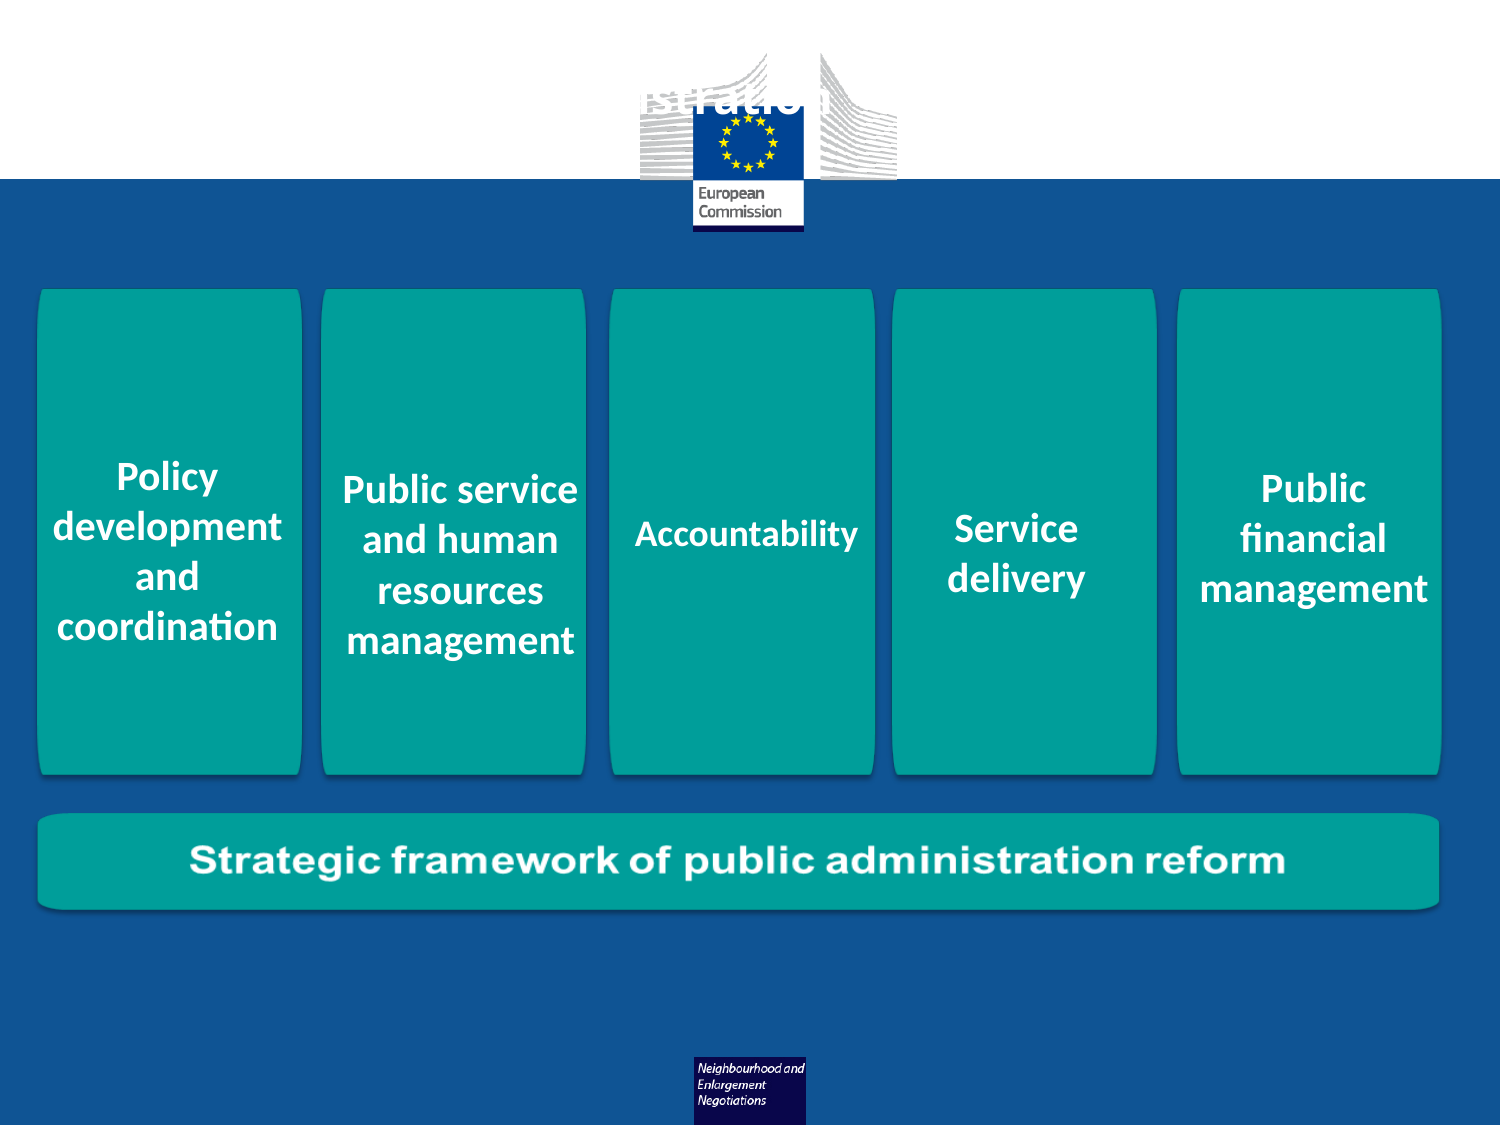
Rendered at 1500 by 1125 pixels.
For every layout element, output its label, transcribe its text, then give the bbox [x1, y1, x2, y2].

picture [694, 1057, 806, 1125]
title Six core areas defined by Principles of Public Administration [27, 18, 1378, 174]
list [29, 810, 1448, 921]
picture [598, 174, 897, 283]
picture [29, 285, 1450, 788]
